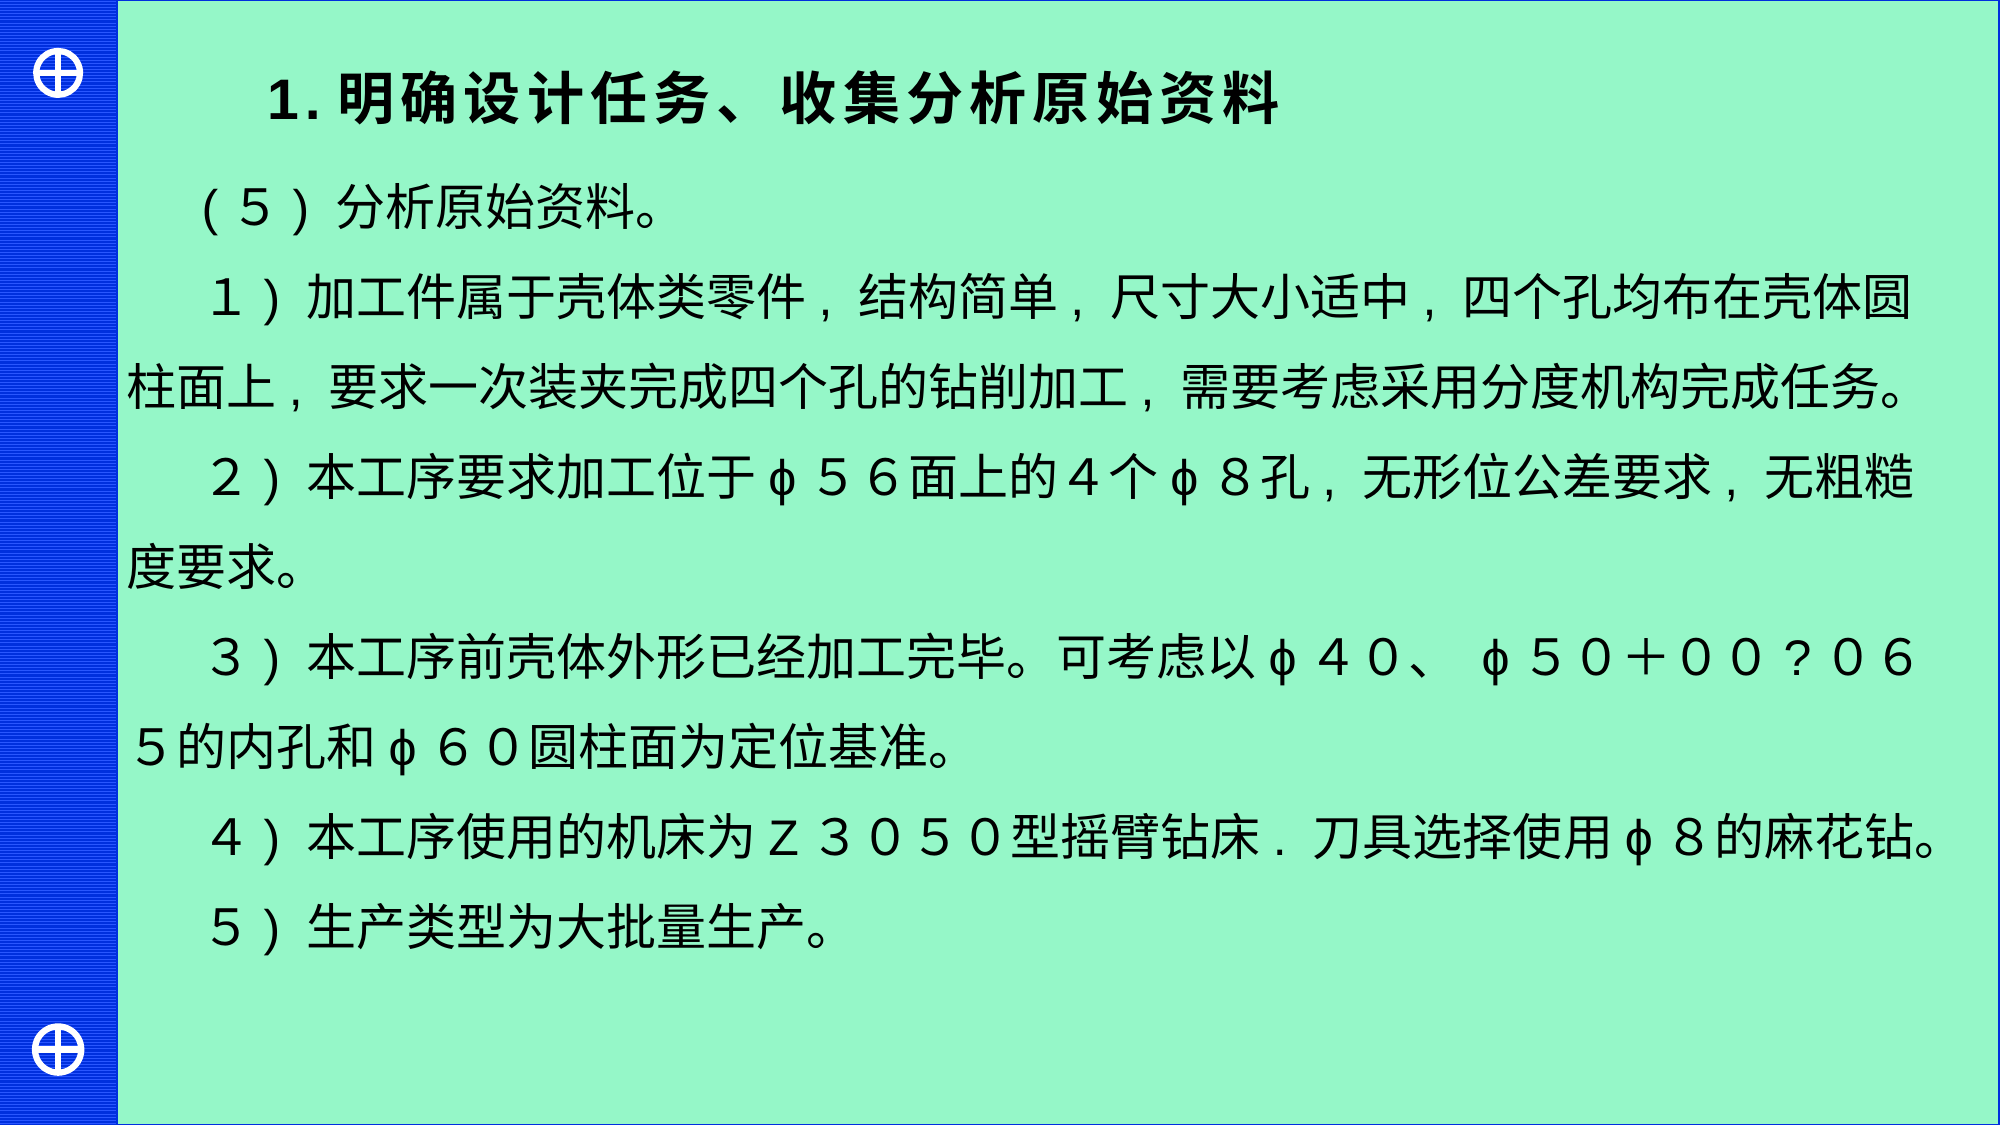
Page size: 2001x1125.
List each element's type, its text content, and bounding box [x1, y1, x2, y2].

text_box (５) 分析原始资料。 １) 加工件属于壳体类零件, 结构简单, 尺寸大小适中, 四个孔均布在壳体圆柱面上, 要求一次装夹完成四个孔的钻削加工, 需要考虑采用分度机构完成任务。 ２) 本工序要求加工位于ϕ５６面上的４个ϕ８孔, 无形位公差要求, 无粗糙度要求。 ３) 本工序前壳体外形已经加工完毕。可考虑以ϕ４０、 ϕ５０＋００?０６５的内孔和ϕ６０圆柱面为定位基准。 ４) 本工序使用的机床为Z３０５０型摇臂钻床. 刀具选择使用ϕ８的麻花钻。 ５) 生产类型为大批量生产。 [111, 138, 1977, 963]
text_box 1.明确设计任务、收集分析原始资料 [164, 17, 1452, 138]
